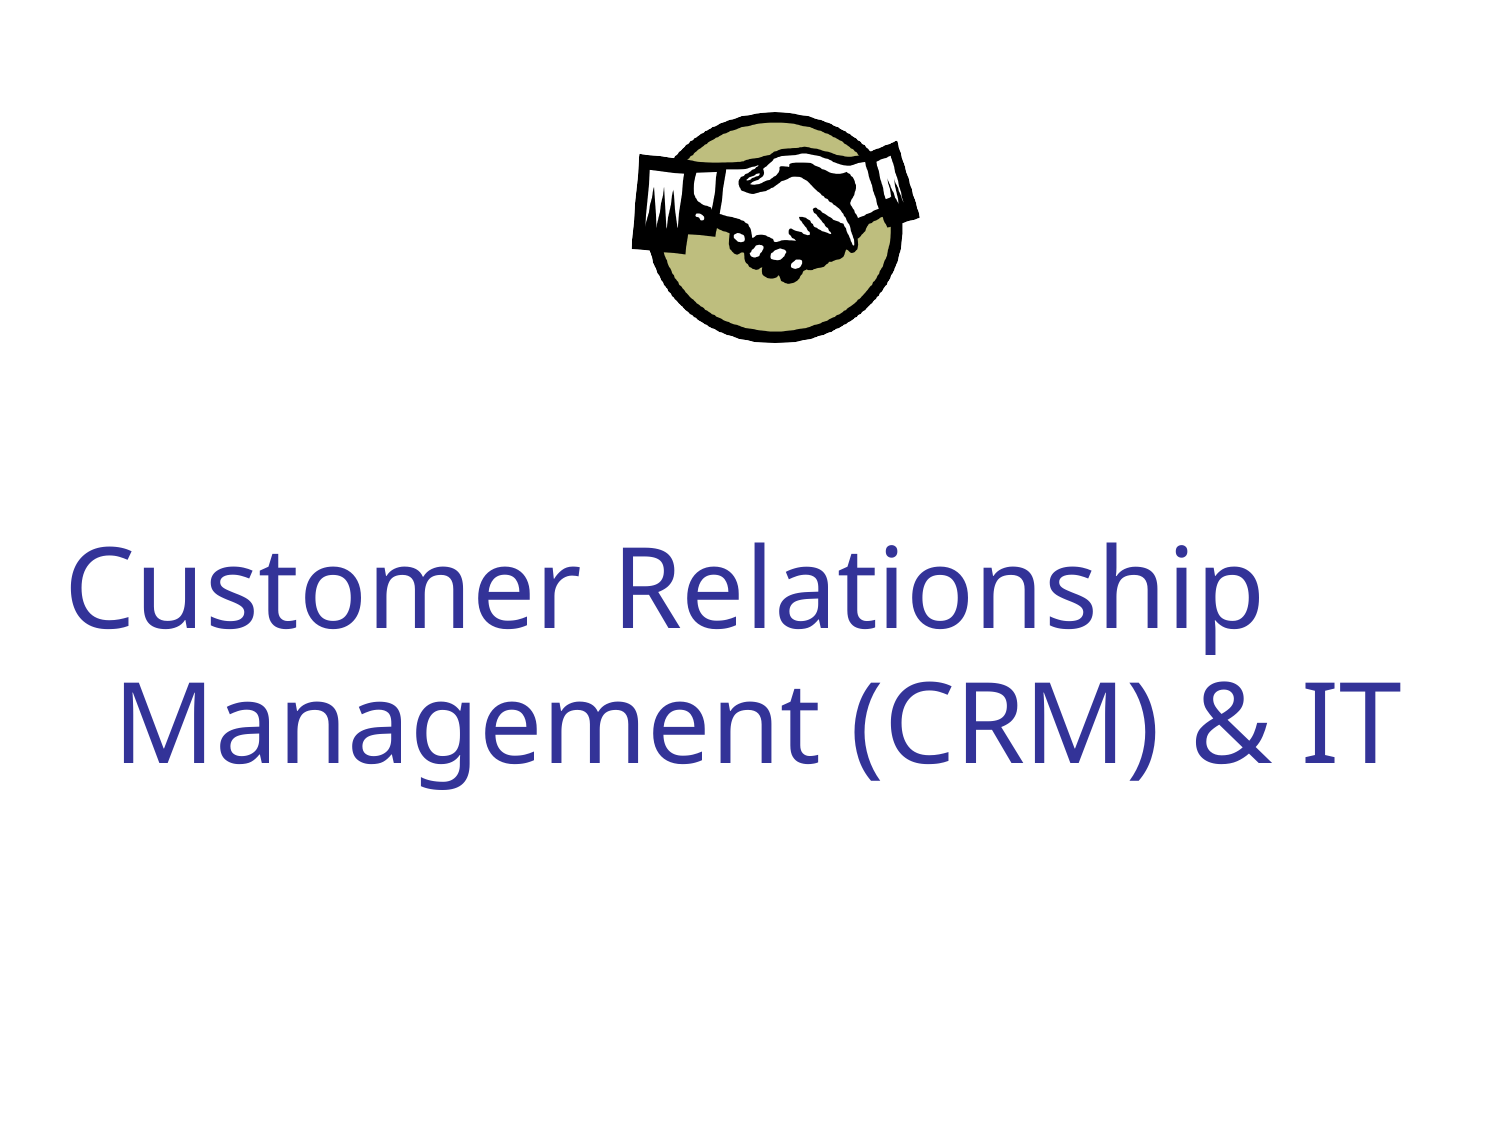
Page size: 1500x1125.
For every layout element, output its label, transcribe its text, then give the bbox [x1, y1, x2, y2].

text_box [631, 112, 920, 344]
title Customer Relationship Management (CRM) & IT [62, 514, 1463, 787]
